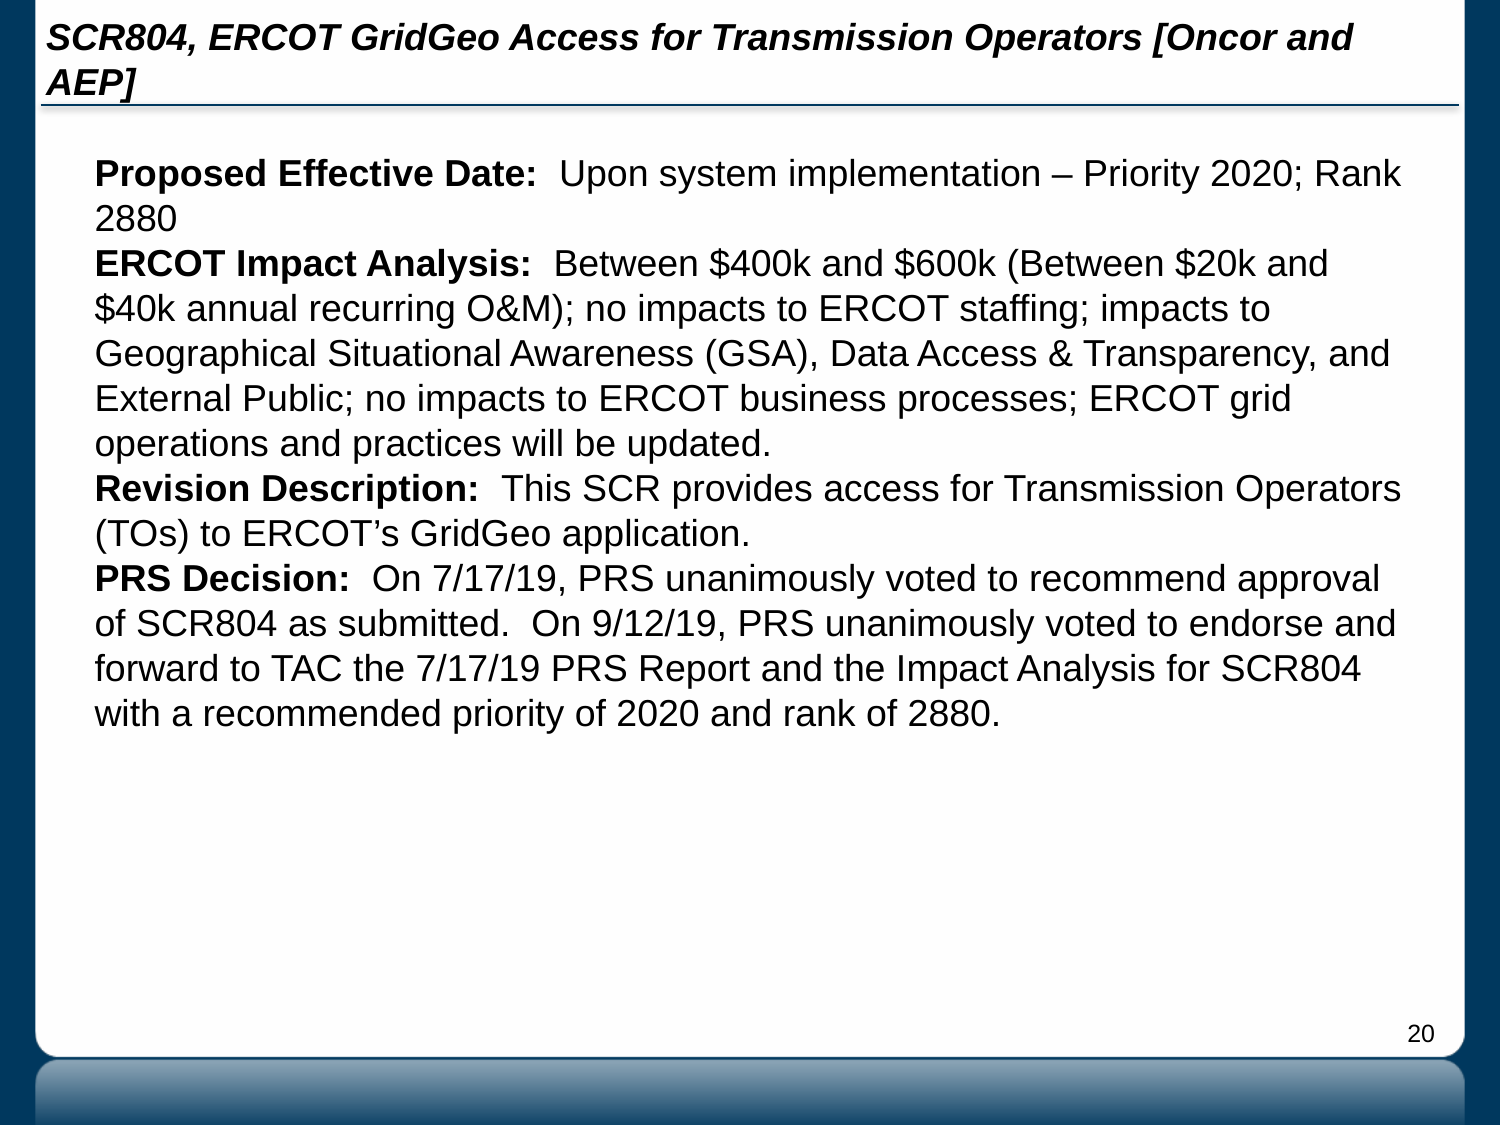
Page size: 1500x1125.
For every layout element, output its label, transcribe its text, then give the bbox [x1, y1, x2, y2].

picture [35, 0, 1465, 1125]
text_box Proposed Effective Date: Upon system implementation – Priority 2020; Rank 2880 ERCOT Impact Analysis: Between $400k and $600k (Between $20k and $40k annual recurring O&M); no impacts to ERCOT staffing; impacts to Geographical Situational Awareness (GSA), Data Access & Transparency, and External Public; no impacts to ERCOT business processes; ERCOT grid operations and practices will be updated. Revision Description: This SCR provides access for Transmission Operators (TOs) to ERCOT’s GridGeo application. PRS Decision: On 7/17/19, PRS unanimously voted to recommend approval of SCR804 as submitted. On 9/12/19, PRS unanimously voted to endorse and forward to TAC the 7/17/19 PRS Report and the Impact Analysis for SCR804 with a recommended priority of 2020 and rank of 2880. [79, 141, 1419, 742]
title SCR804, ERCOT GridGeo Access for Transmission Operators [Oncor and AEP] [31, 20, 1464, 97]
